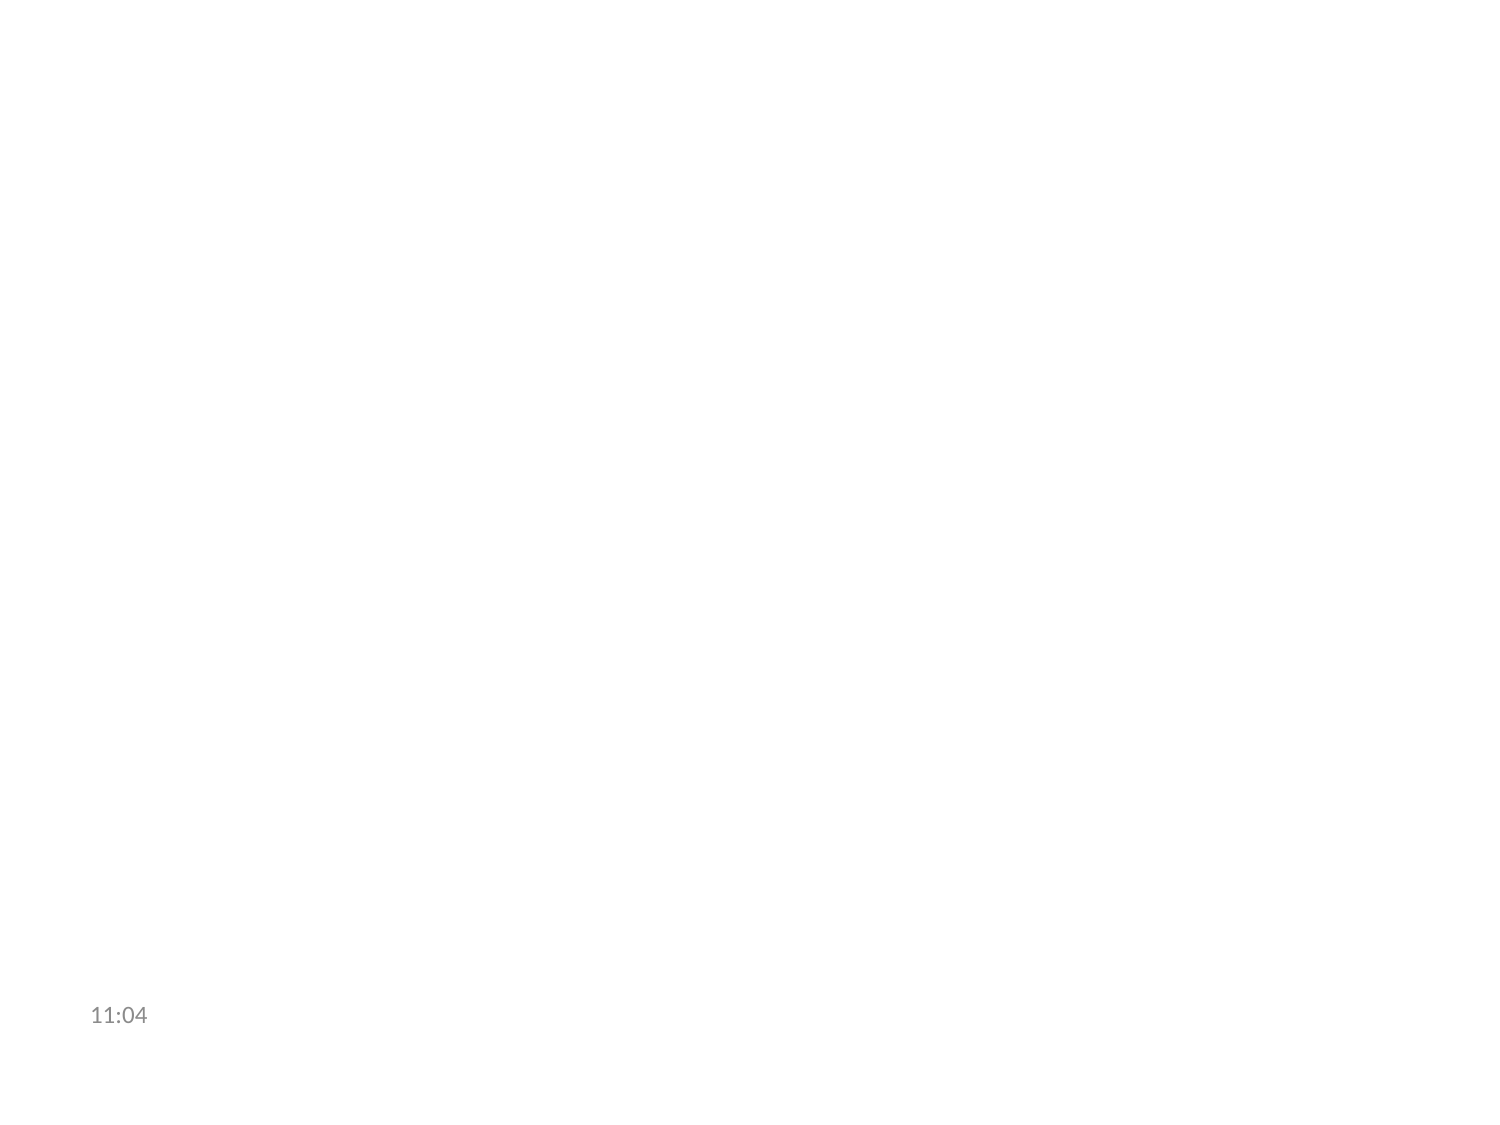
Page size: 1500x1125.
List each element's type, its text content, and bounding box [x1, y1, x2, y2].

text_box 15:35 [75, 983, 425, 1044]
